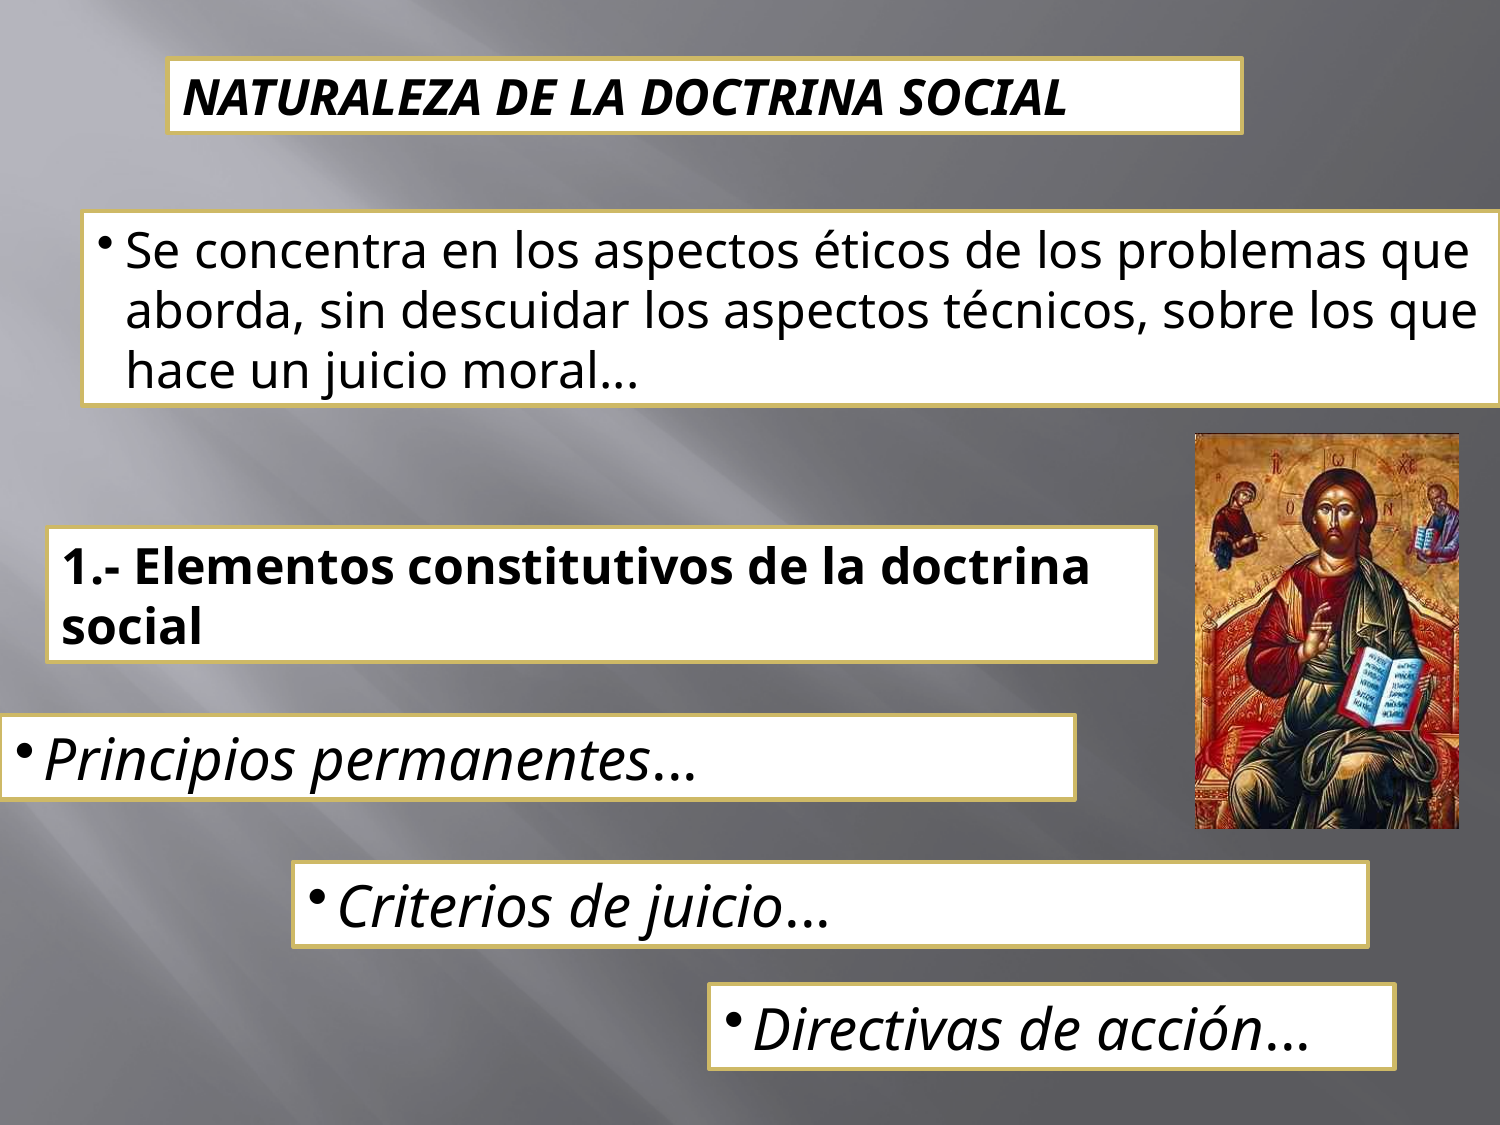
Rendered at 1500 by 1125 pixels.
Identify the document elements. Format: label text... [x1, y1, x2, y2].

text_box Directivas de acción... [707, 982, 1397, 1071]
text_box Se concentra en los aspectos éticos de los problemas que aborda, sin descuidar los aspectos técnicos, sobre los que hace un juicio moral... [80, 209, 1500, 408]
text_box Criterios de juicio... [291, 860, 1370, 949]
text_box 1.- Elementos constitutivos de la doctrina social [45, 525, 1158, 664]
text_box Principios permanentes... [0, 713, 1077, 802]
picture [1195, 433, 1459, 829]
text_box NATURALEZA DE LA DOCTRINA SOCIAL [165, 56, 1244, 135]
